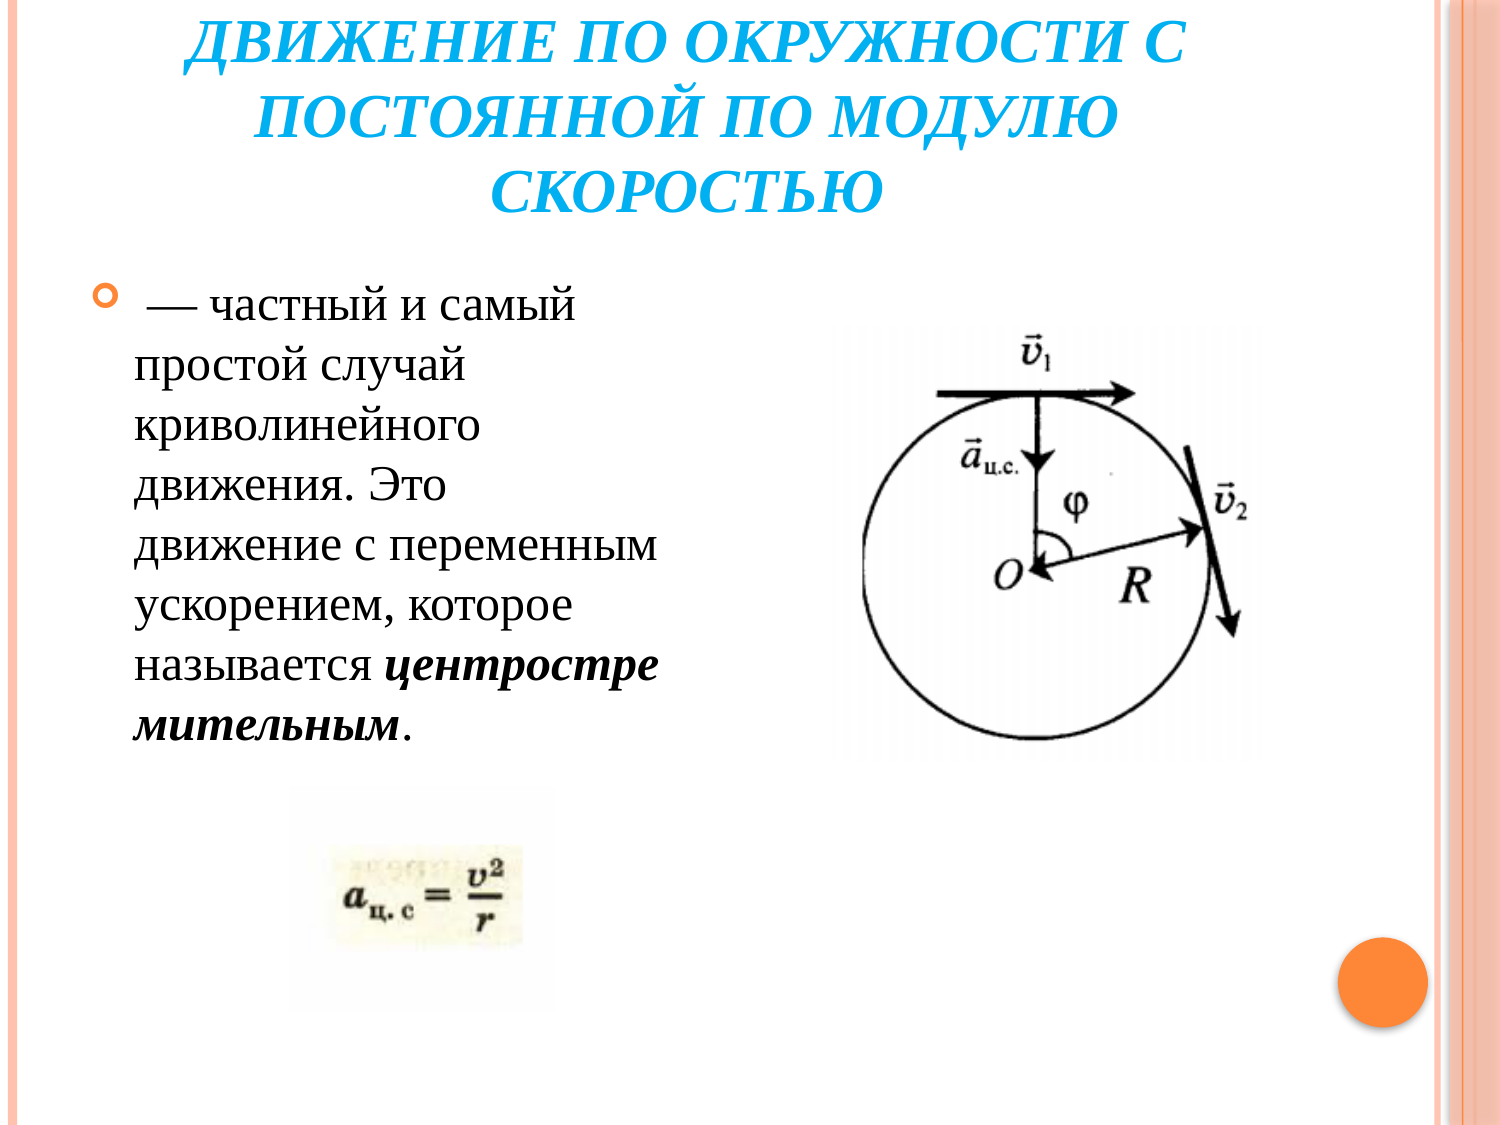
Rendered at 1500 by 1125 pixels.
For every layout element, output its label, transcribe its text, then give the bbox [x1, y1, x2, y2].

picture [832, 325, 1262, 761]
list — частный и самый простой случай криволинейного движения. Это движение с переменным ускорением, которое называется центростремительным. [75, 262, 675, 1013]
picture [288, 786, 556, 1012]
title Движение по окружности с постоянной по модулю скоростью [75, 45, 1300, 233]
